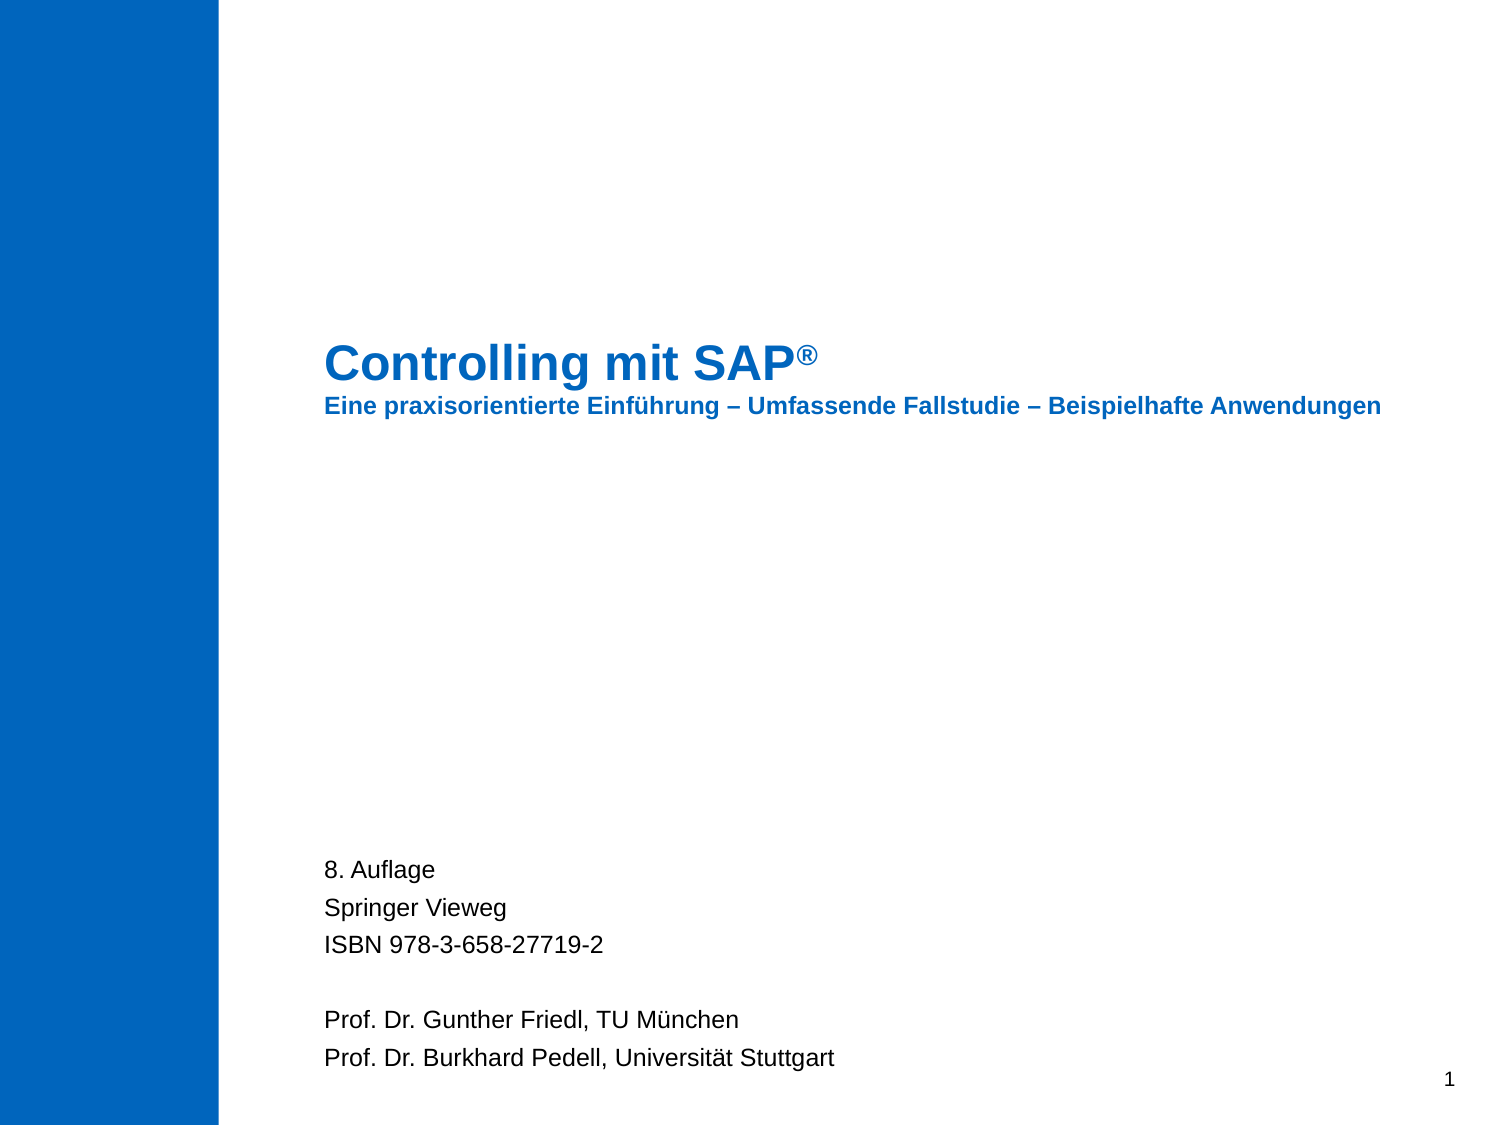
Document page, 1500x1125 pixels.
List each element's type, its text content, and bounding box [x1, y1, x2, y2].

slide_number 1 [1262, 1058, 1470, 1119]
text_box [0, 0, 221, 1125]
title Controlling mit SAP® Eine praxisorientierte Einführung – Umfassende Fallstudie – Beispielhafte Anwendungen [323, 329, 1413, 390]
list 8. Auflage Springer Vieweg ISBN 978-3-658-27719-2 Prof. Dr. Gunther Friedl, TU München Prof. Dr. Burkhard Pedell, Universität Stuttgart [323, 807, 1500, 1072]
